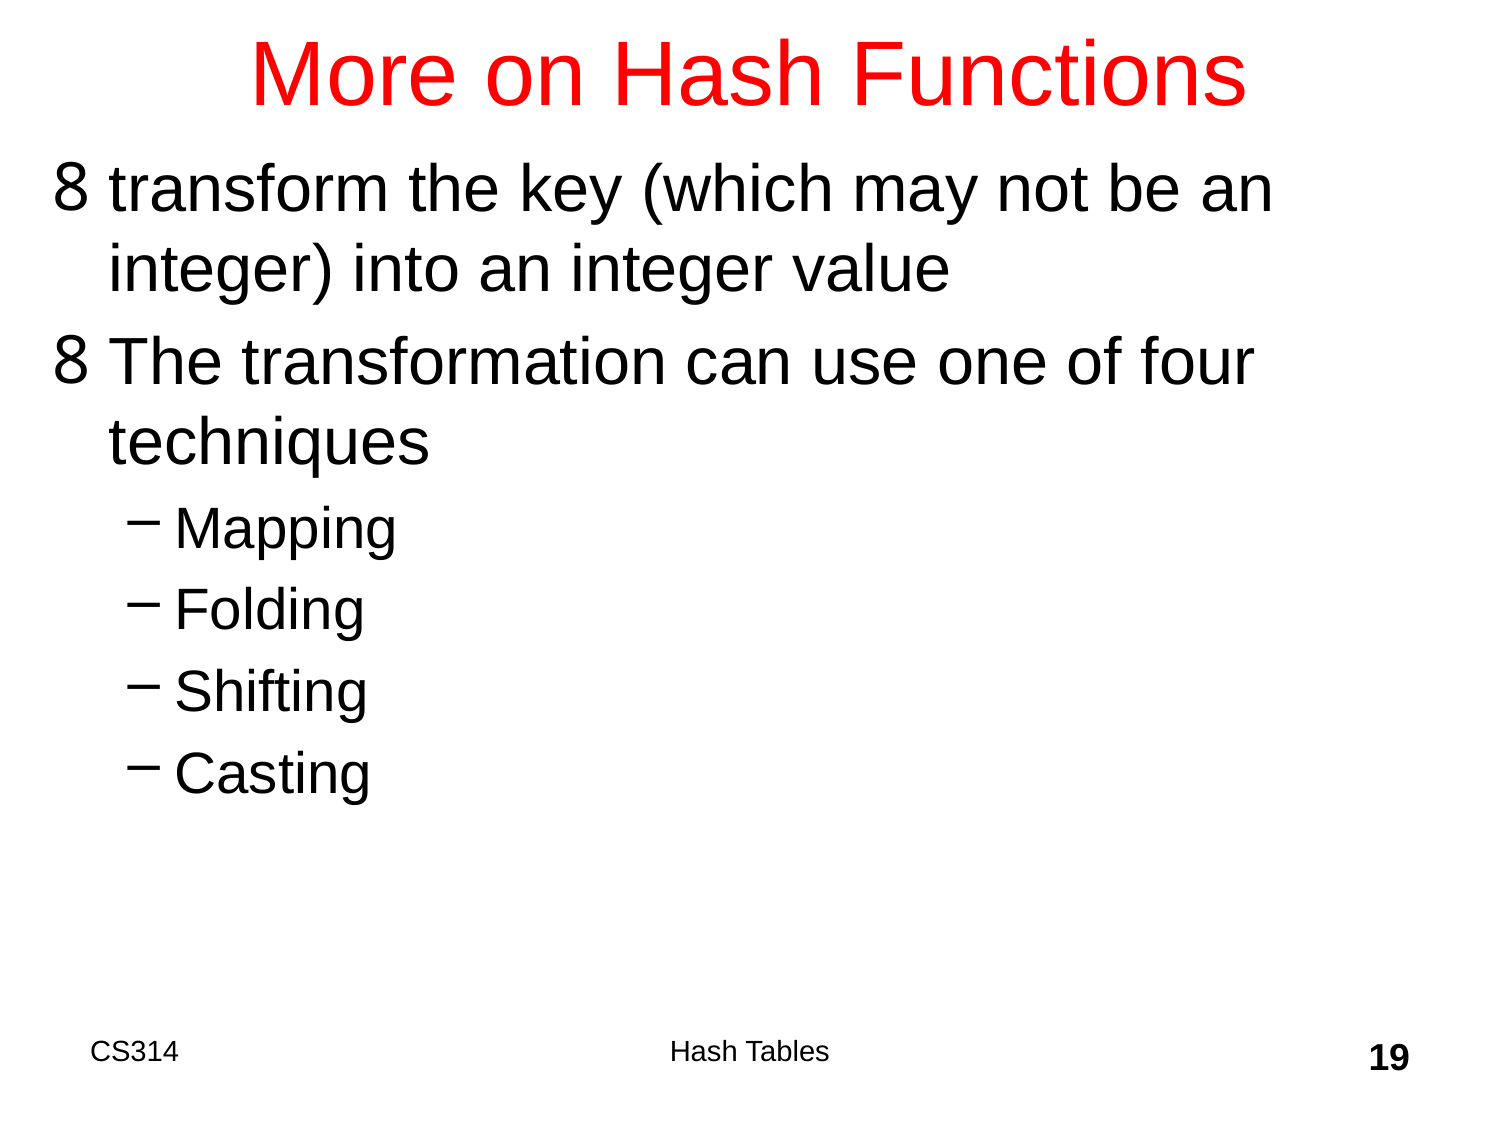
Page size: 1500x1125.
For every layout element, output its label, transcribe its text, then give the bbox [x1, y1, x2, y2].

slide_number 19 [1112, 1038, 1426, 1101]
list transform the key (which may not be an integer) into an integer value The transformation can use one of four techniques Mapping Folding Shifting Casting [37, 137, 1463, 1038]
slide_number CS314 [74, 1038, 451, 1101]
footer Hash Tables [462, 1038, 1038, 1101]
title More on Hash Functions [112, 0, 1388, 137]
